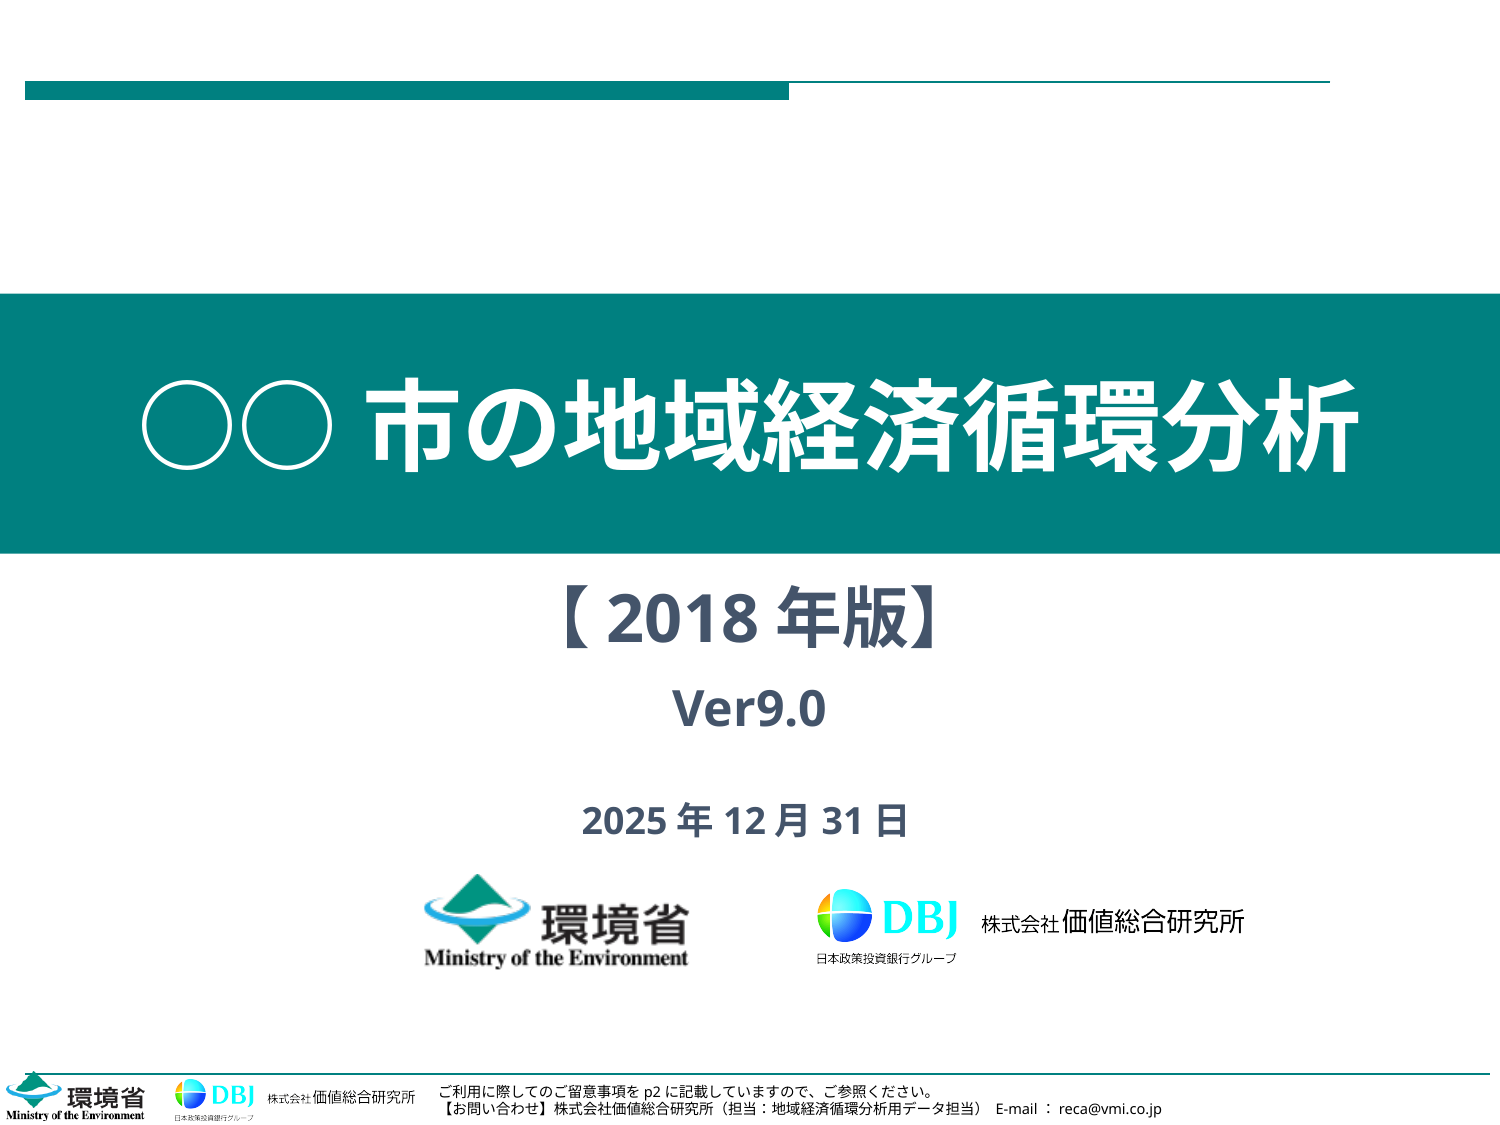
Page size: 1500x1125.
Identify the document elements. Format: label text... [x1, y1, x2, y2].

picture [810, 882, 1251, 972]
text_box 【2018年版】 [453, 568, 1047, 664]
title ○○市の地域経済循環分析 [0, 293, 1500, 554]
text_box 2025年12月31日 [530, 763, 962, 850]
text_box ご利用に際してのご留意事項をp2に記載していますので、ご参照ください。 【お問い合わせ】株式会社価値総合研究所（担当：地域経済循環分析用データ担当） E-mail：reca@vmi.co.jp [423, 1075, 1188, 1125]
text_box Ver9.0 [558, 669, 942, 744]
picture [171, 1075, 419, 1125]
picture [2, 1071, 148, 1125]
picture [418, 874, 697, 978]
